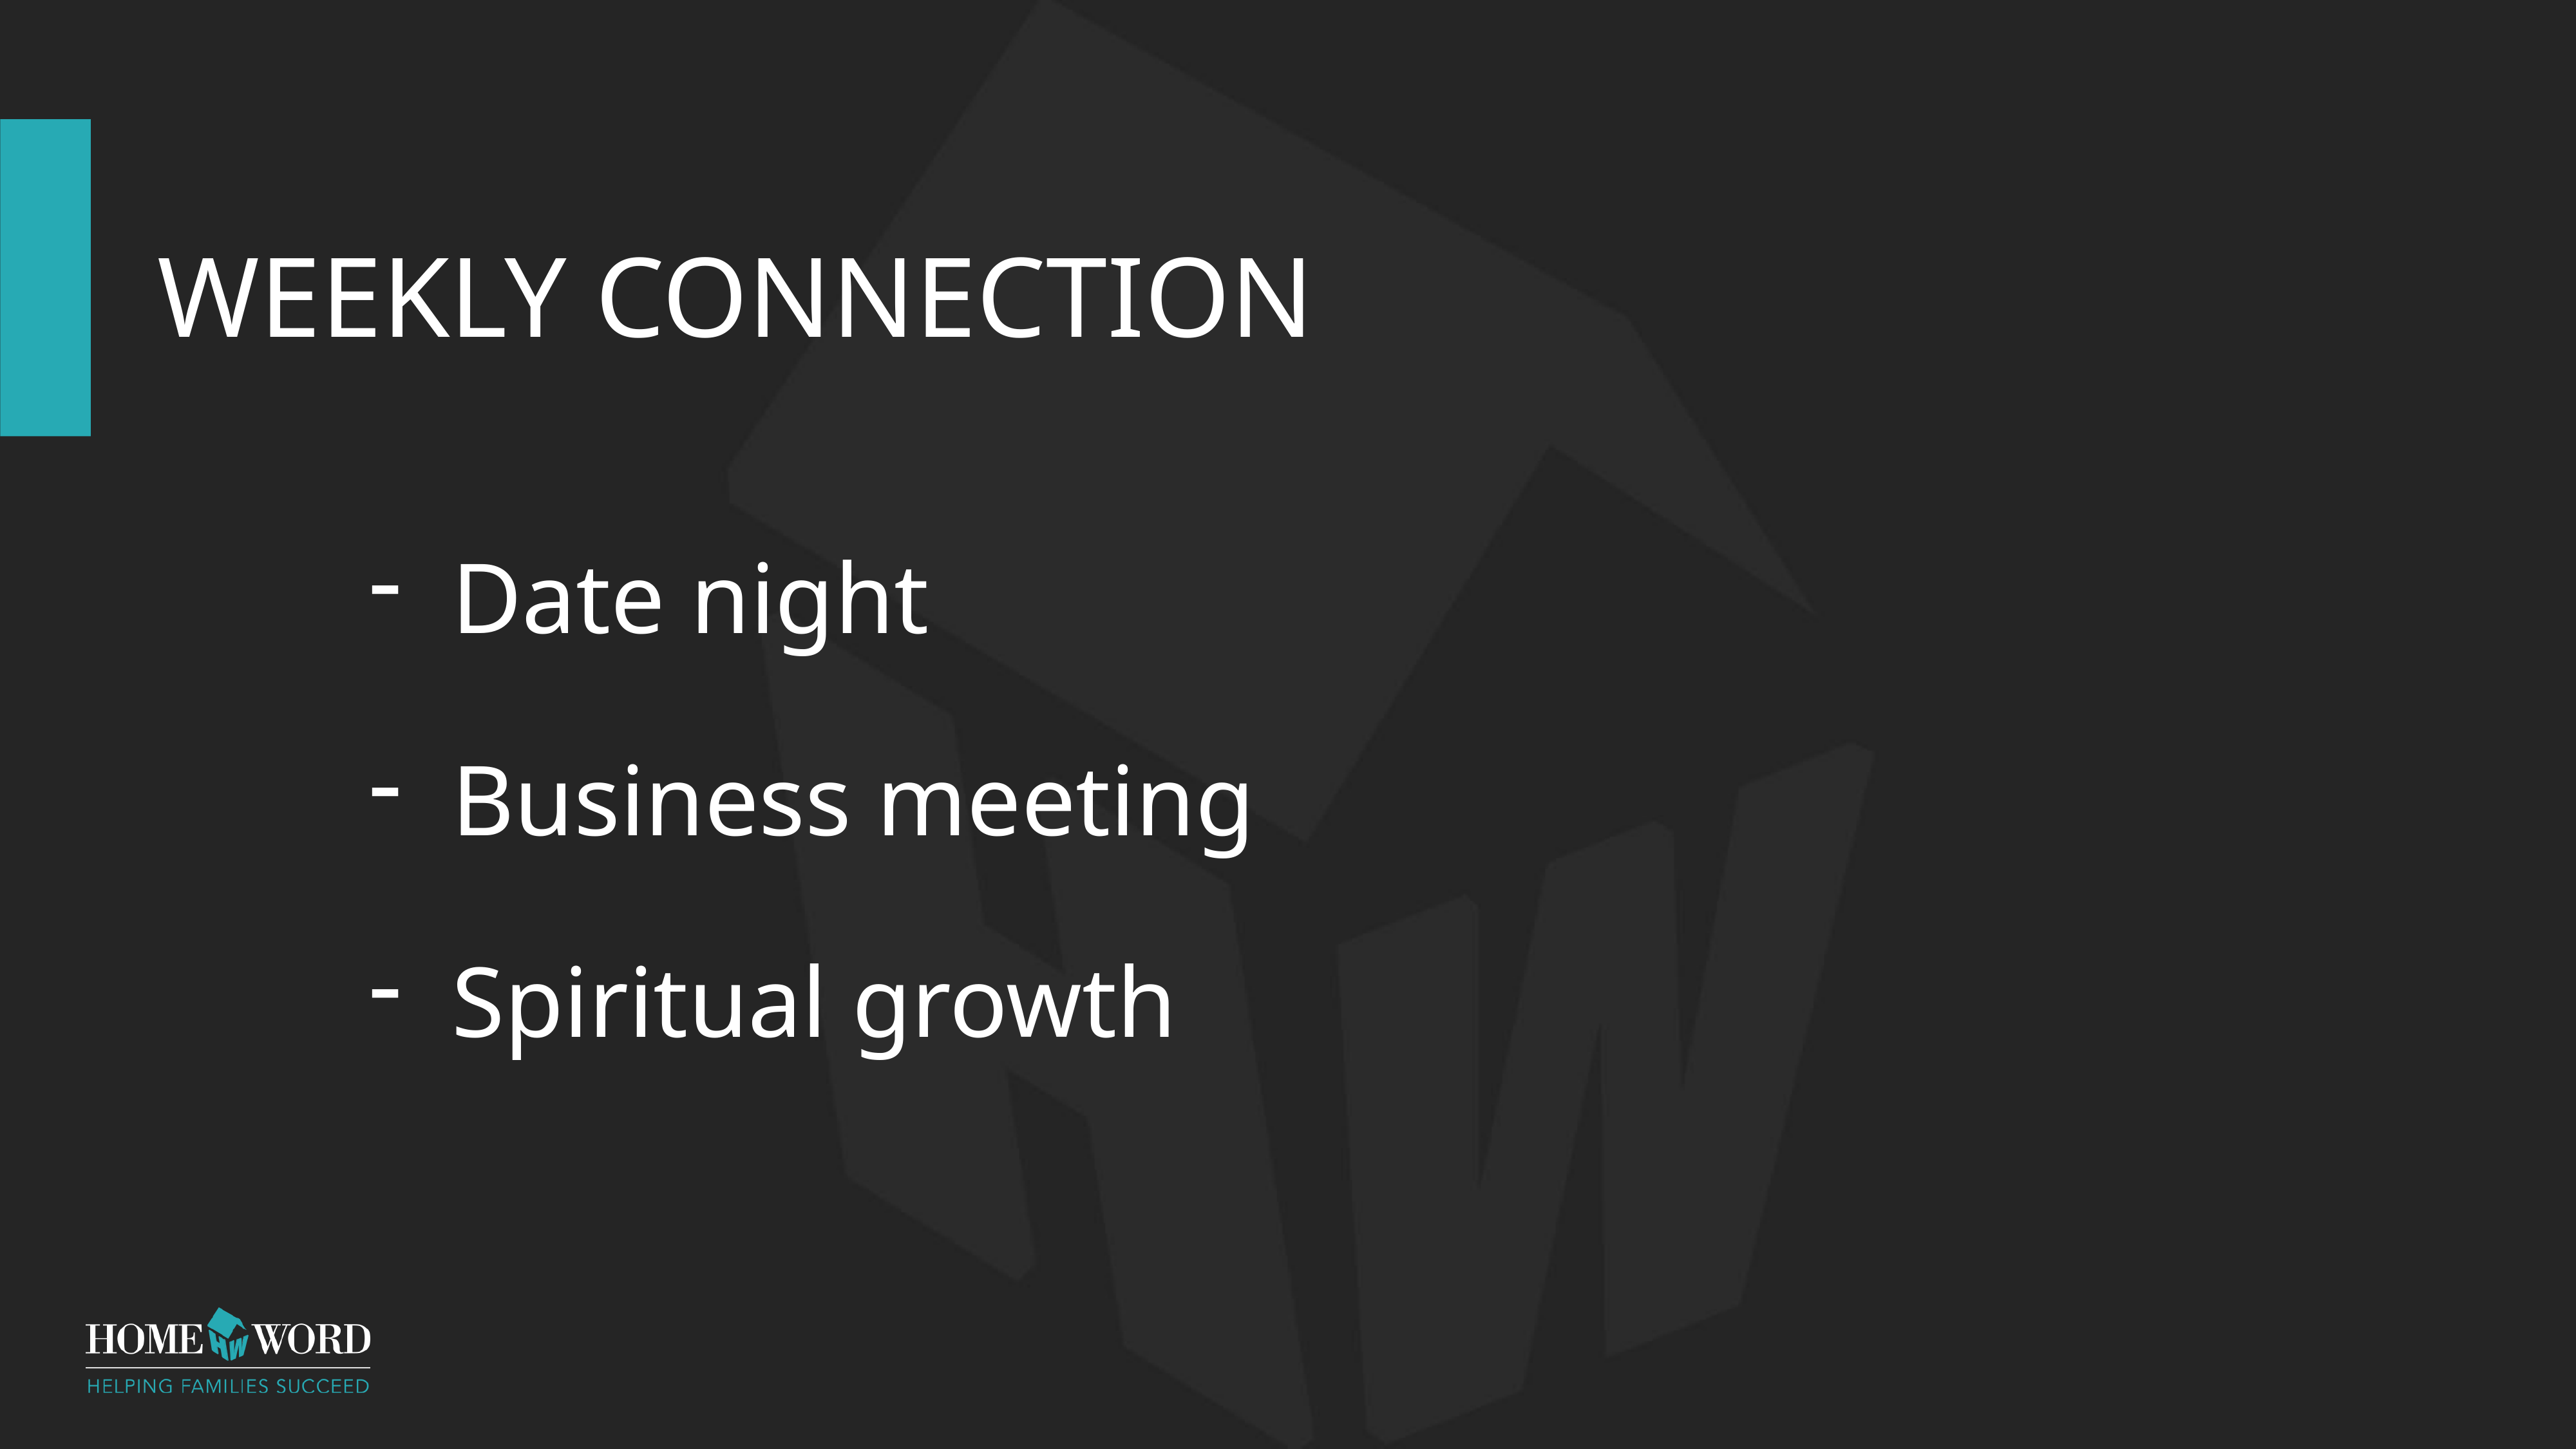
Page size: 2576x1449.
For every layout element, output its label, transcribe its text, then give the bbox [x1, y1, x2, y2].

picture [0, 0, 2576, 1449]
title Weekly Connection [151, 120, 2201, 466]
text_box Date night Business meeting Spiritual growth [364, 531, 2130, 1241]
